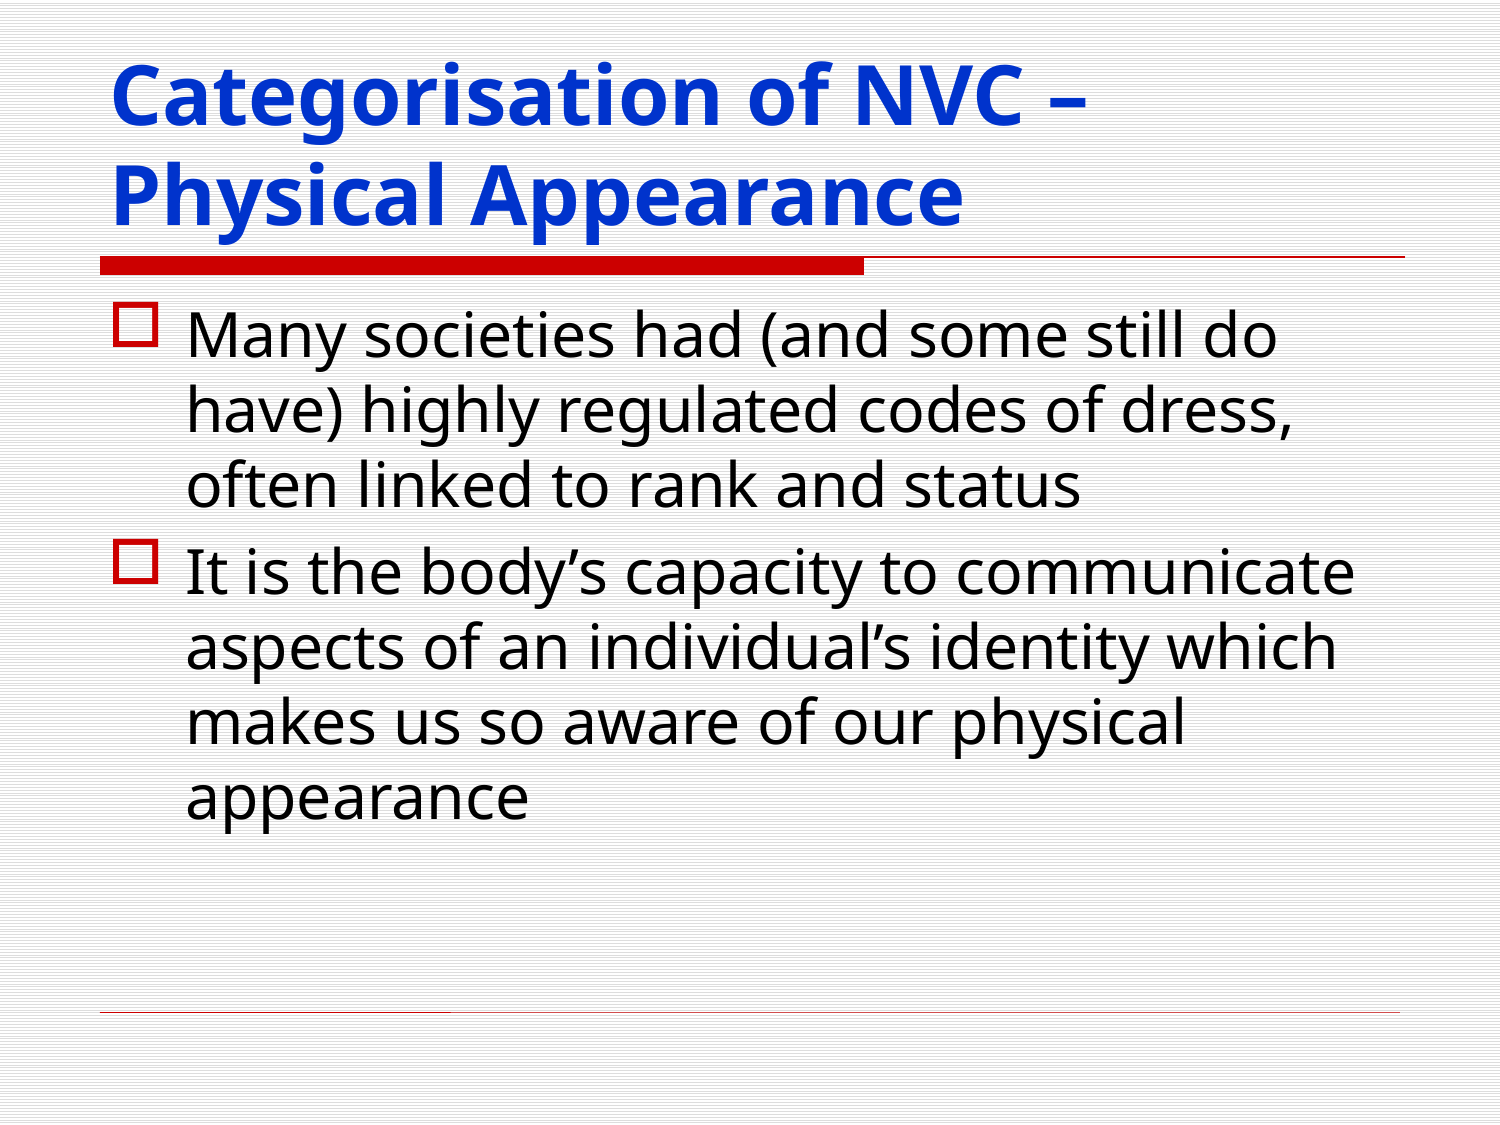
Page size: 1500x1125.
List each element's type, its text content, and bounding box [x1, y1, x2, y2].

list Many societies had (and some still do have) highly regulated codes of dress, often linked to rank and status It is the body’s capacity to communicate aspects of an individual’s identity which makes us so aware of our physical appearance [92, 287, 1406, 988]
title Categorisation of NVC – Physical Appearance [93, 49, 1407, 250]
